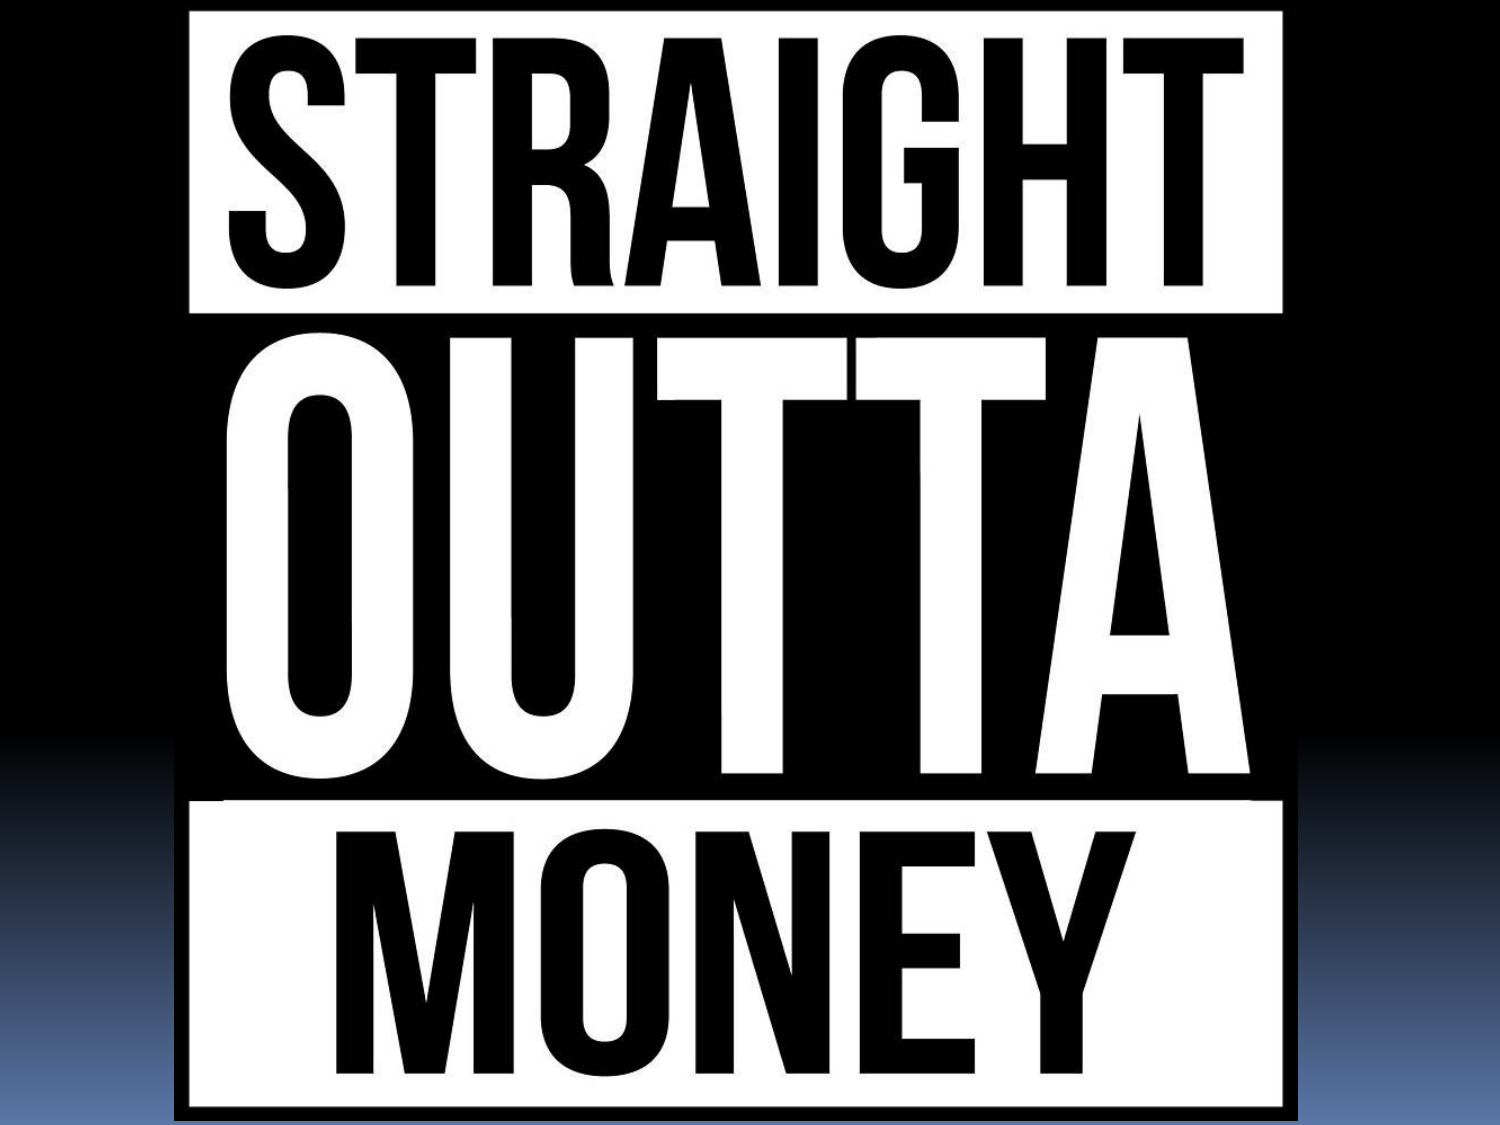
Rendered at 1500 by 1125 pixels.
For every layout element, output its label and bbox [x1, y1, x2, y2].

picture [174, 0, 1298, 1121]
